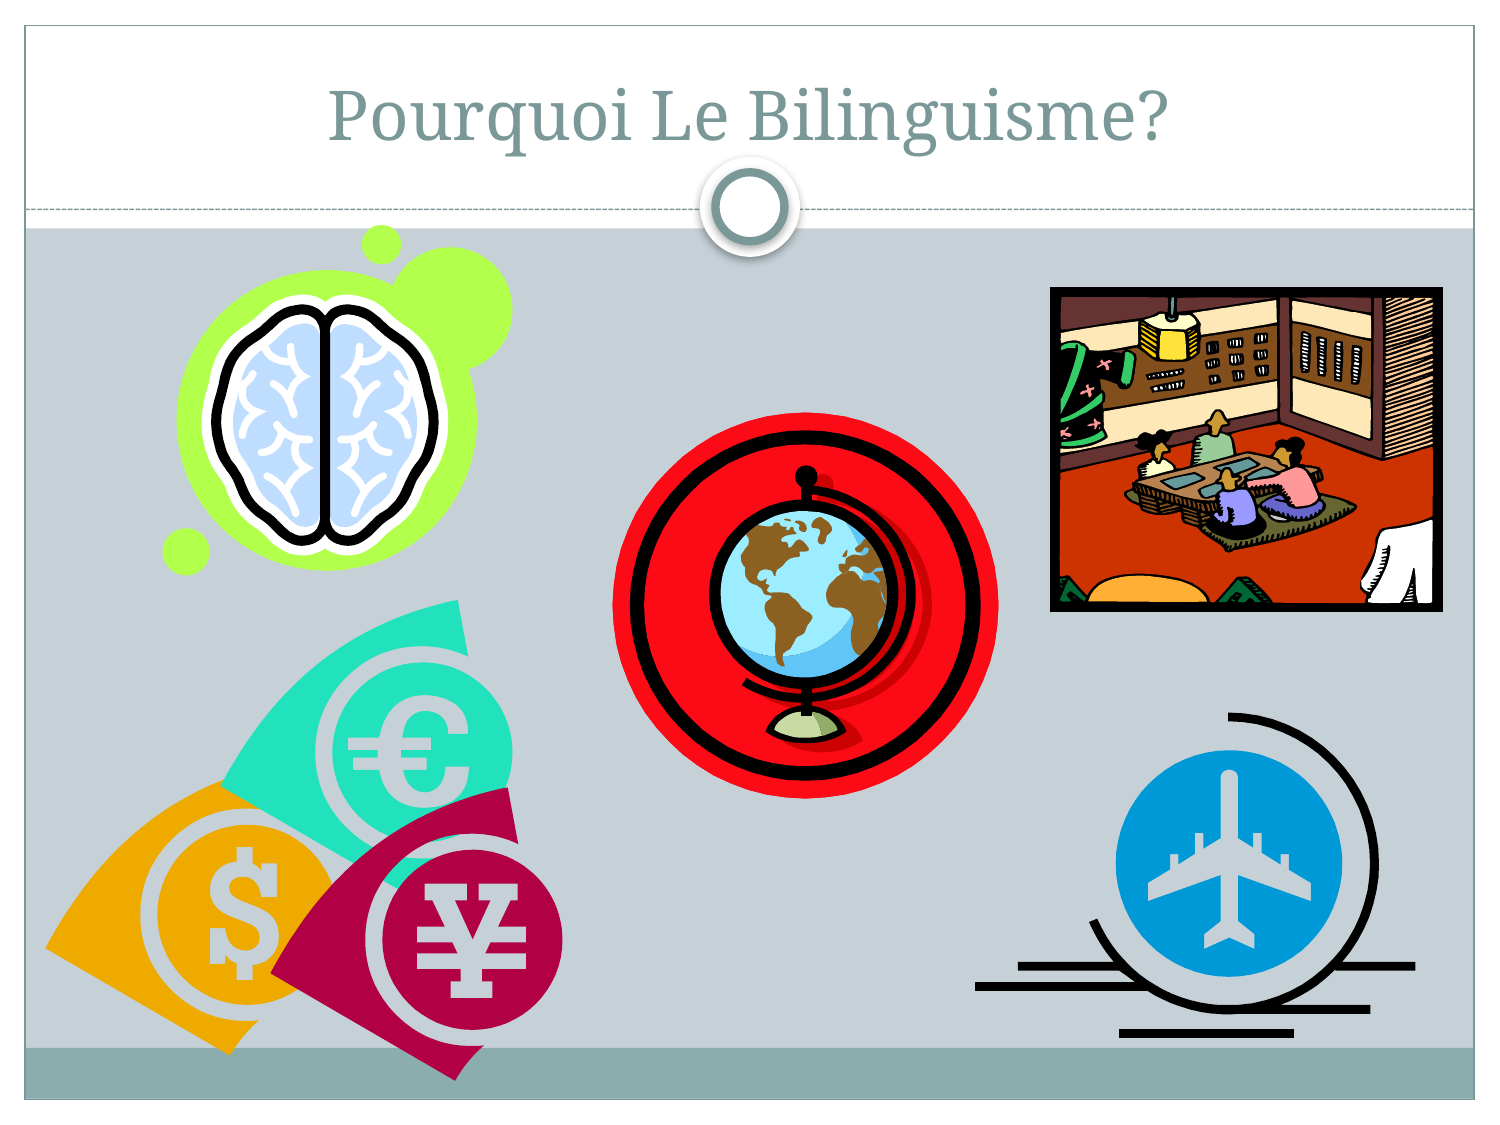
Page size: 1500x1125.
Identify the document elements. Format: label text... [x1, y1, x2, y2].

picture [162, 224, 513, 576]
picture [1049, 287, 1444, 613]
picture [45, 599, 563, 1081]
picture [612, 412, 1416, 1038]
title Pourquoi Le Bilinguisme? [49, 37, 1450, 162]
